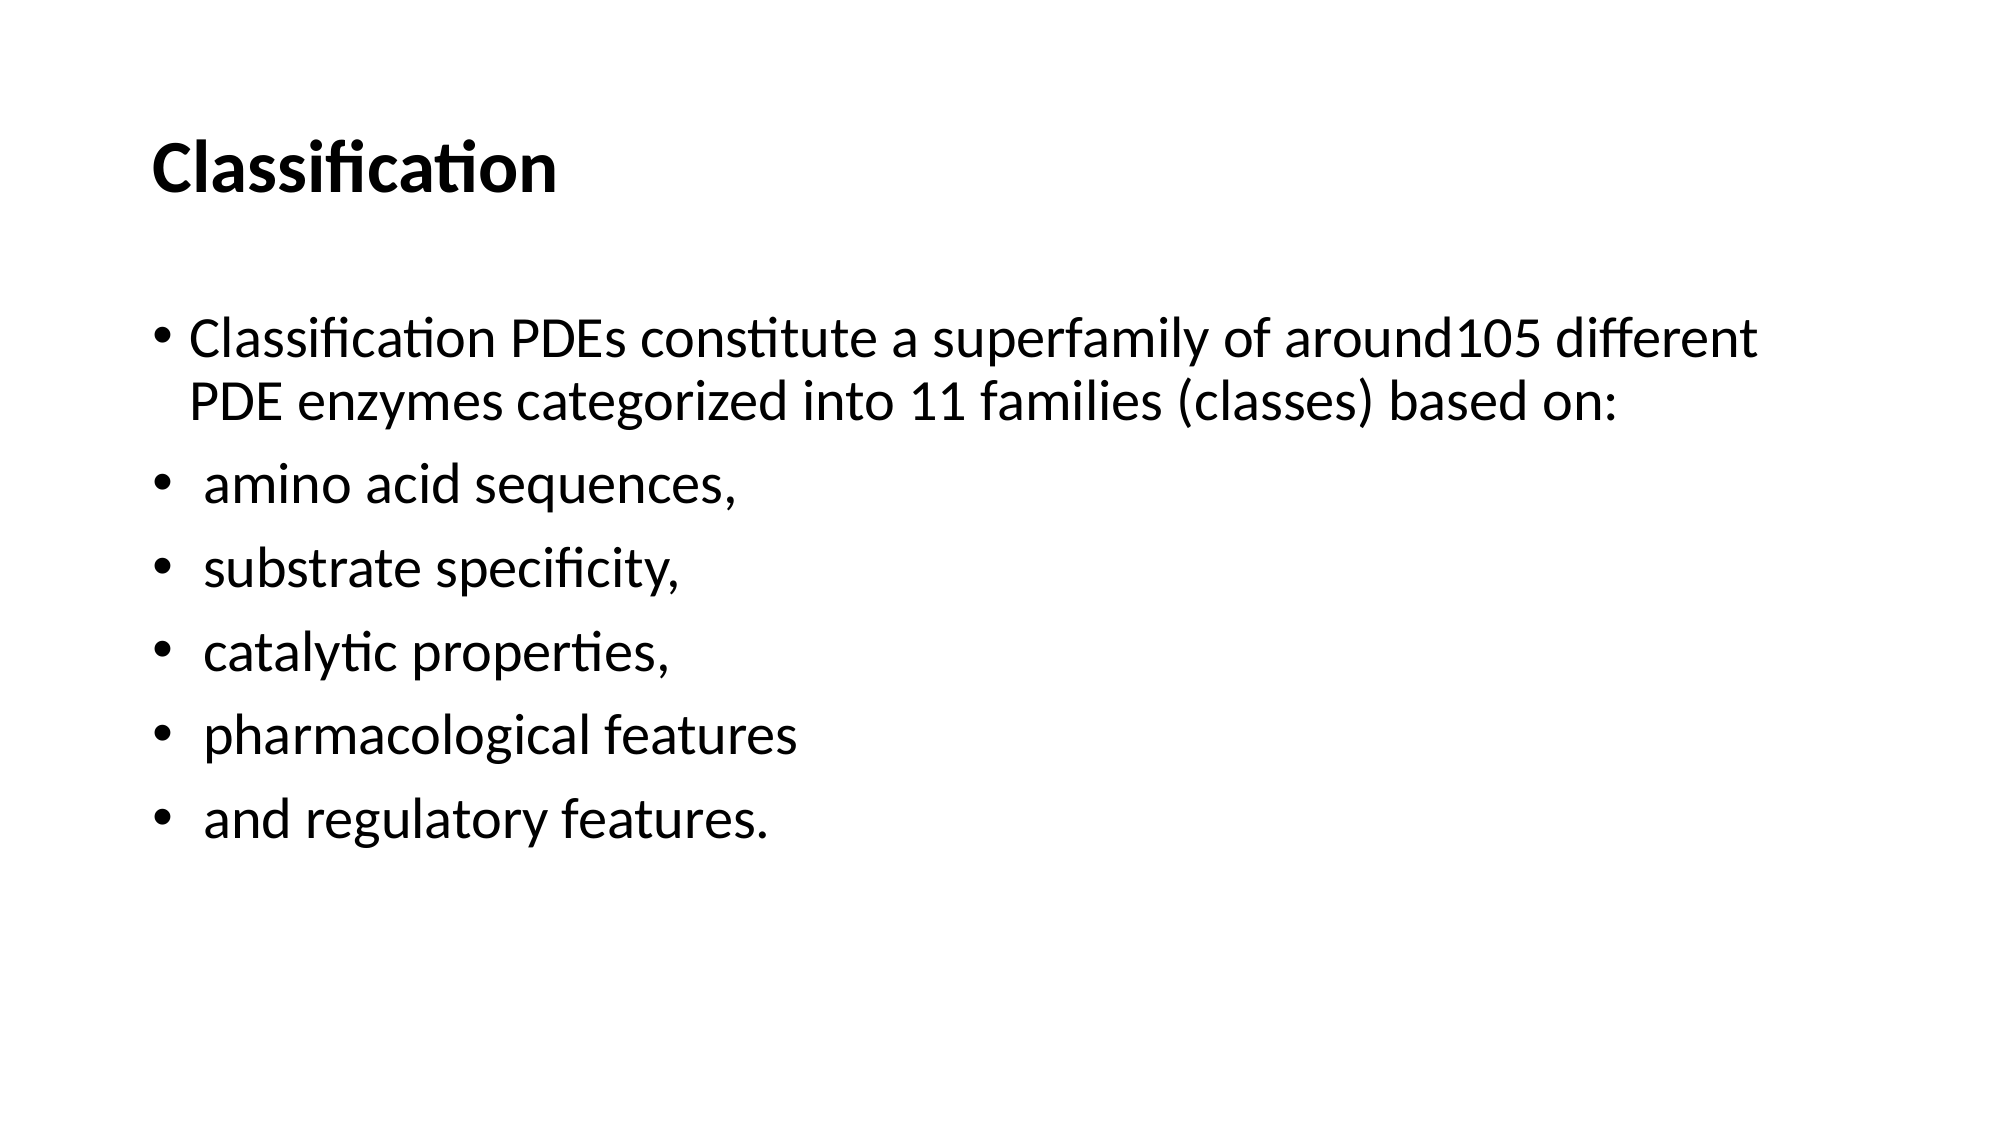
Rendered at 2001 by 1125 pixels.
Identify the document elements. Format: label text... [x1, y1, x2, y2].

list Classification PDEs constitute a superfamily of around105 different PDE enzymes categorized into 11 families (classes) based on: amino acid sequences, substrate specificity, catalytic properties, pharmacological features and regulatory features. [137, 299, 1863, 1014]
title Classification [137, 59, 1863, 278]
